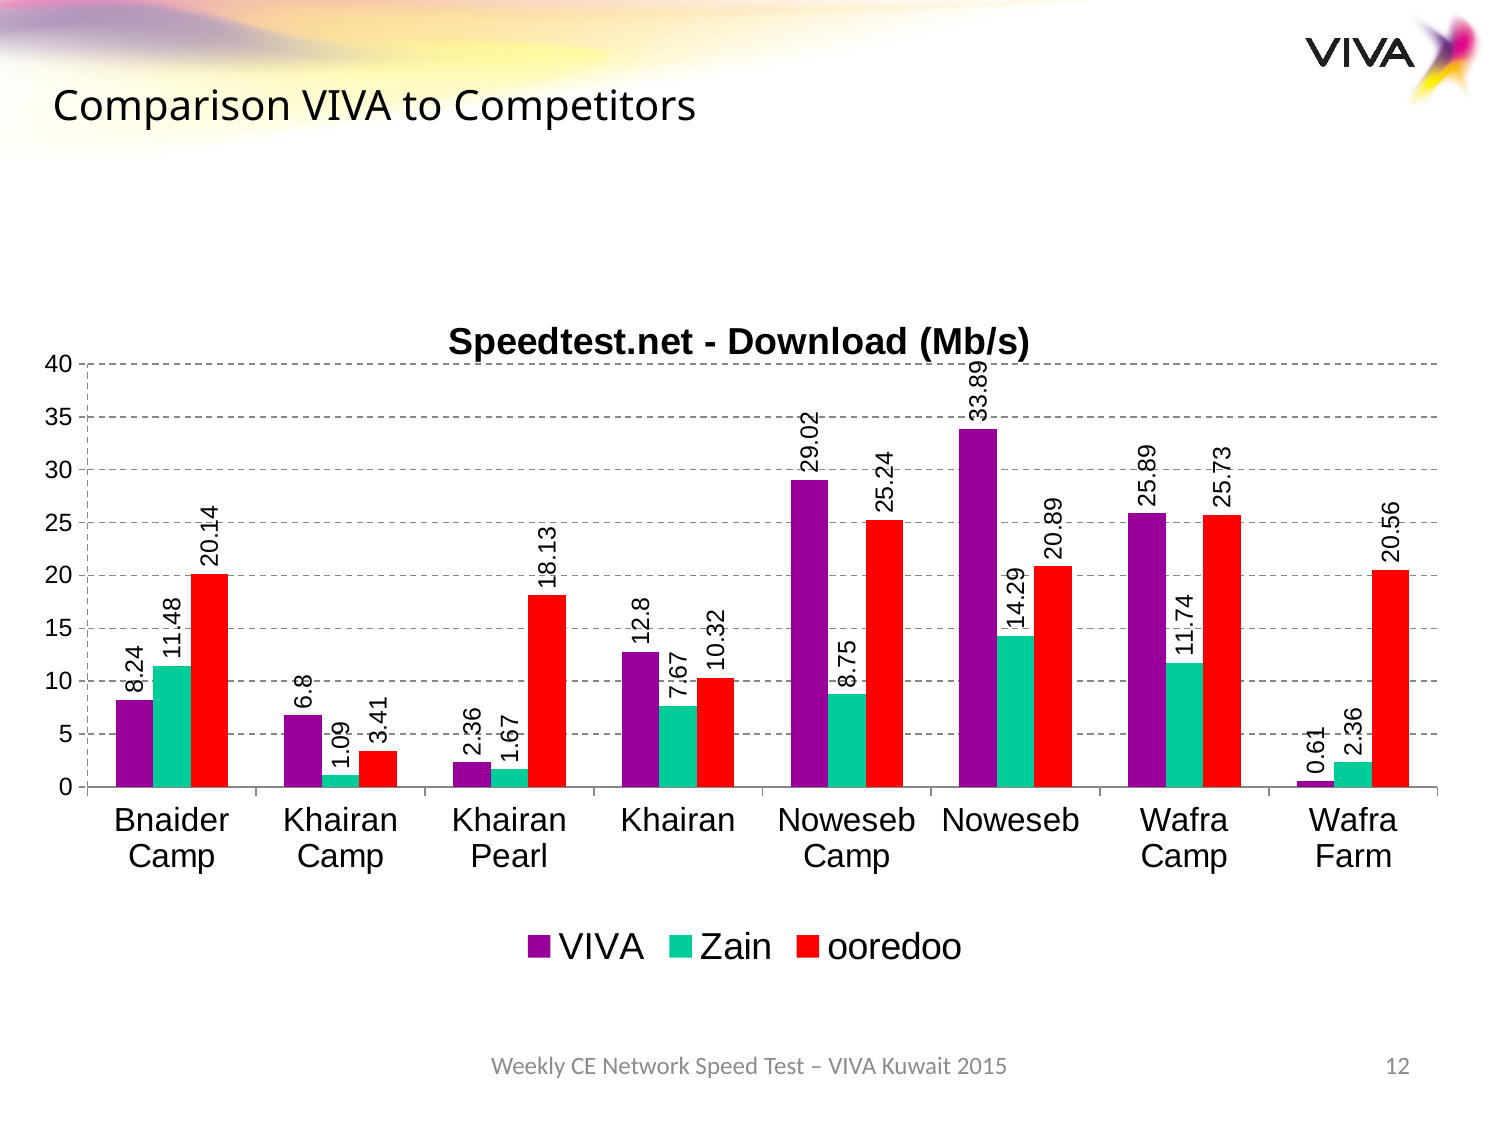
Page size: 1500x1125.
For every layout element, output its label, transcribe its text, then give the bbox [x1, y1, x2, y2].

text_box 12 [1074, 1042, 1425, 1103]
chart [27, 287, 1463, 976]
picture [0, 0, 1089, 160]
picture [1300, 12, 1485, 105]
text_box Comparison VIVA to Competitors [37, 24, 1278, 184]
text_box Weekly CE Network Speed Test – VIVA Kuwait 2015 [205, 1042, 1074, 1103]
